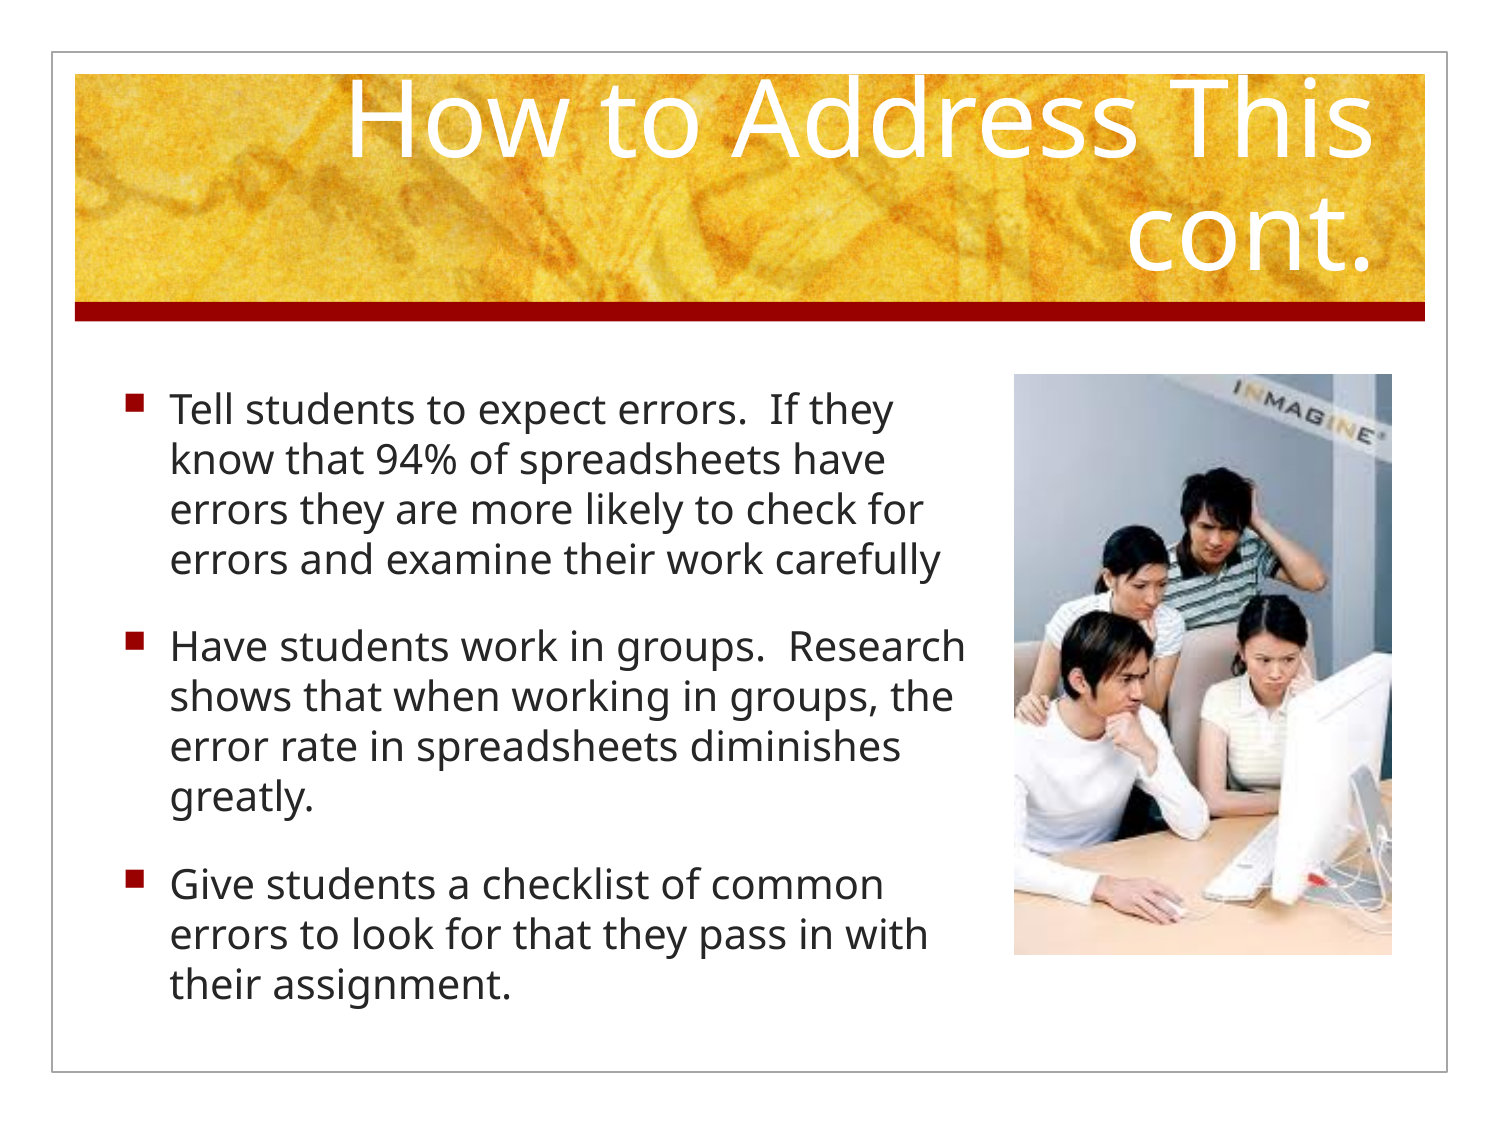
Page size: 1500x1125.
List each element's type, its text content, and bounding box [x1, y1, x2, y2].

list Tell students to expect errors. If they know that 94% of spreadsheets have errors they are more likely to check for errors and examine their work carefully Have students work in groups. Research shows that when working in groups, the error rate in spreadsheets diminishes greatly. Give students a checklist of common errors to look for that they pass in with their assignment. [108, 375, 988, 1005]
picture [75, 74, 1425, 301]
picture [1013, 374, 1393, 955]
title How to Address This cont. [108, 74, 1392, 292]
